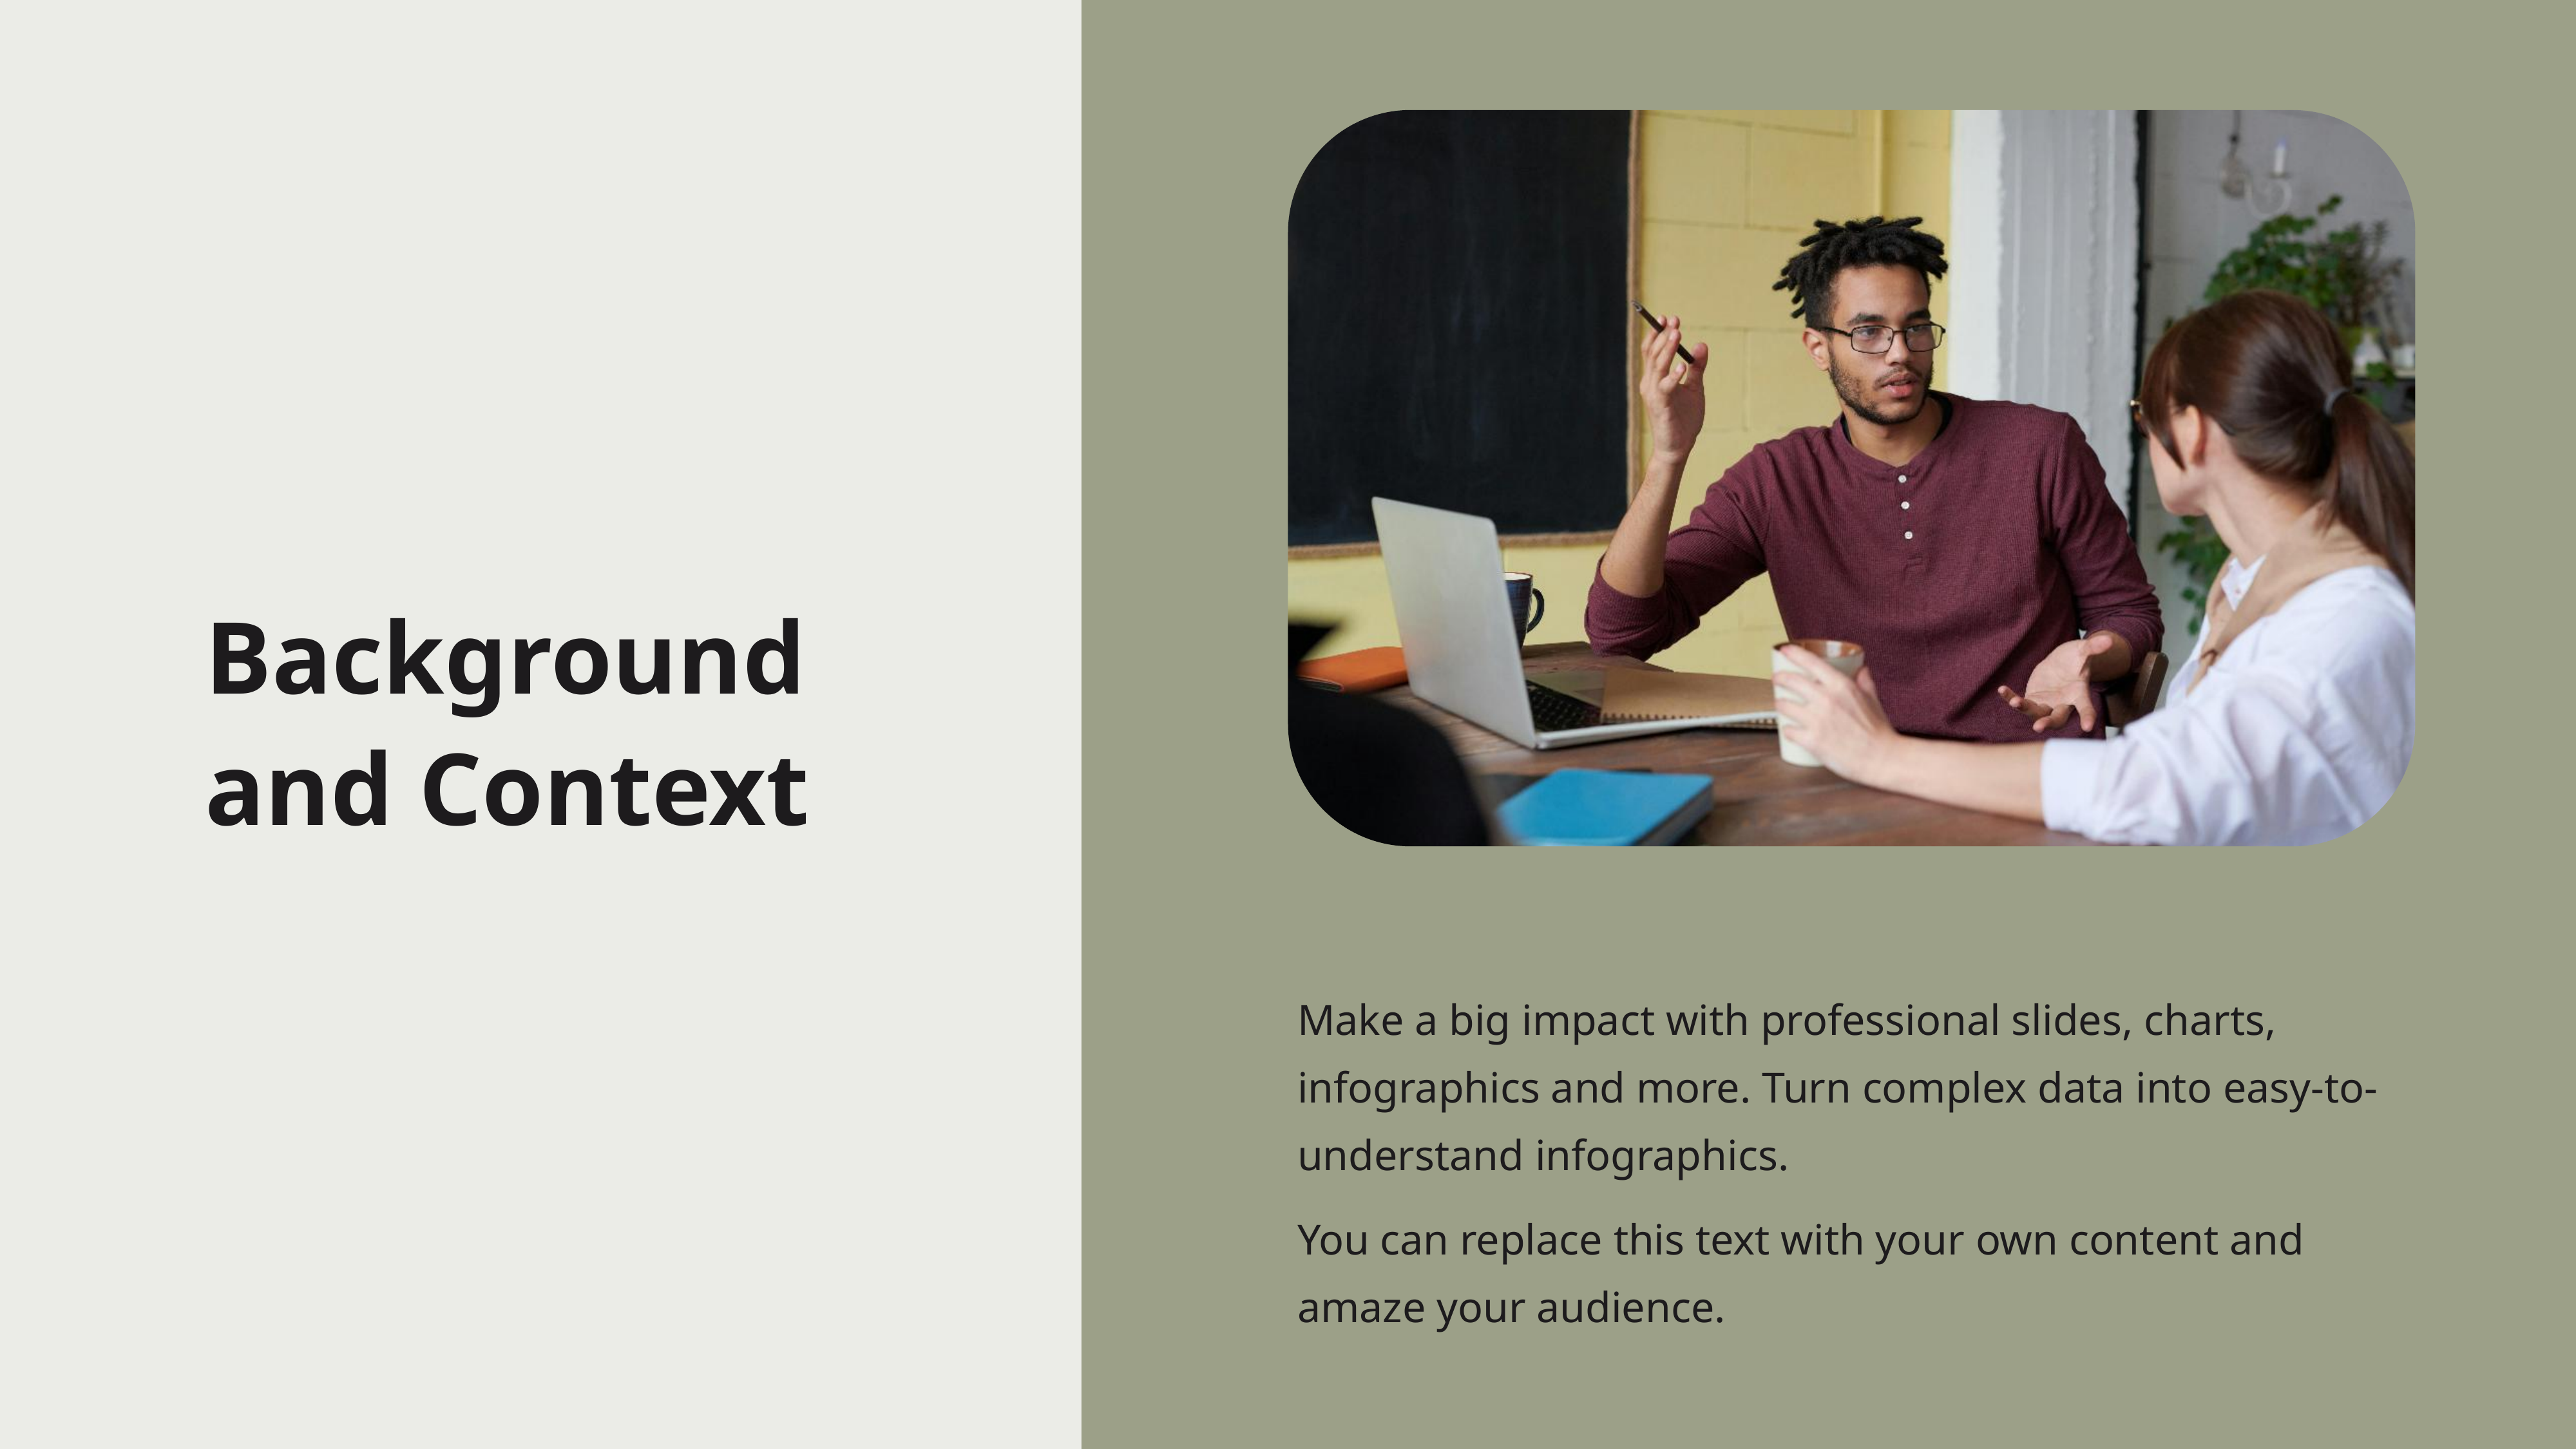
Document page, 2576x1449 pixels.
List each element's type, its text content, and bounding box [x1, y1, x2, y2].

picture [1288, 109, 2416, 847]
text_box Background and Context [196, 578, 955, 850]
text_box Make a big impact with professional slides, charts, infographics and more. Turn complex data into easy-to-understand infographics. You can replace this text with your own content and amaze your audience. [1288, 971, 2416, 1336]
text_box [1081, 0, 2576, 1449]
